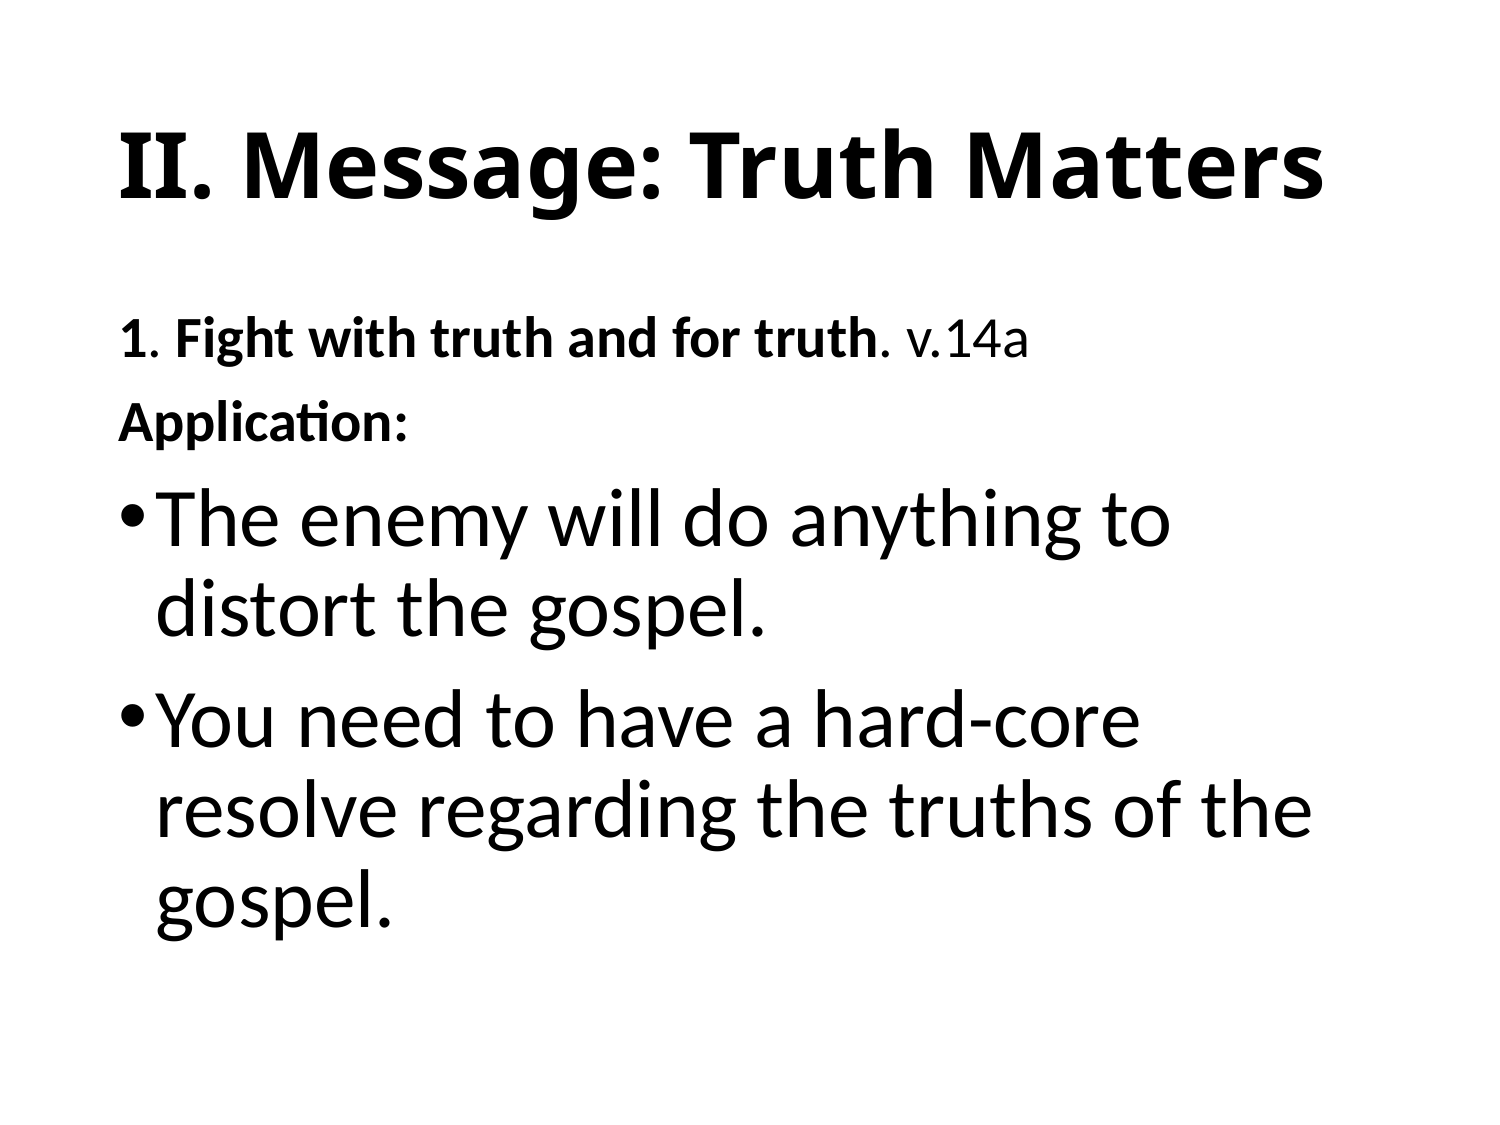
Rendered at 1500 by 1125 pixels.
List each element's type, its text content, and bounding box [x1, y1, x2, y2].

title II. Message: Truth Matters [103, 59, 1397, 278]
list 1. Fight with truth and for truth. v.14a Application: The enemy will do anything to distort the gospel. You need to have a hard-core resolve regarding the truths of the gospel. [103, 299, 1397, 1014]
